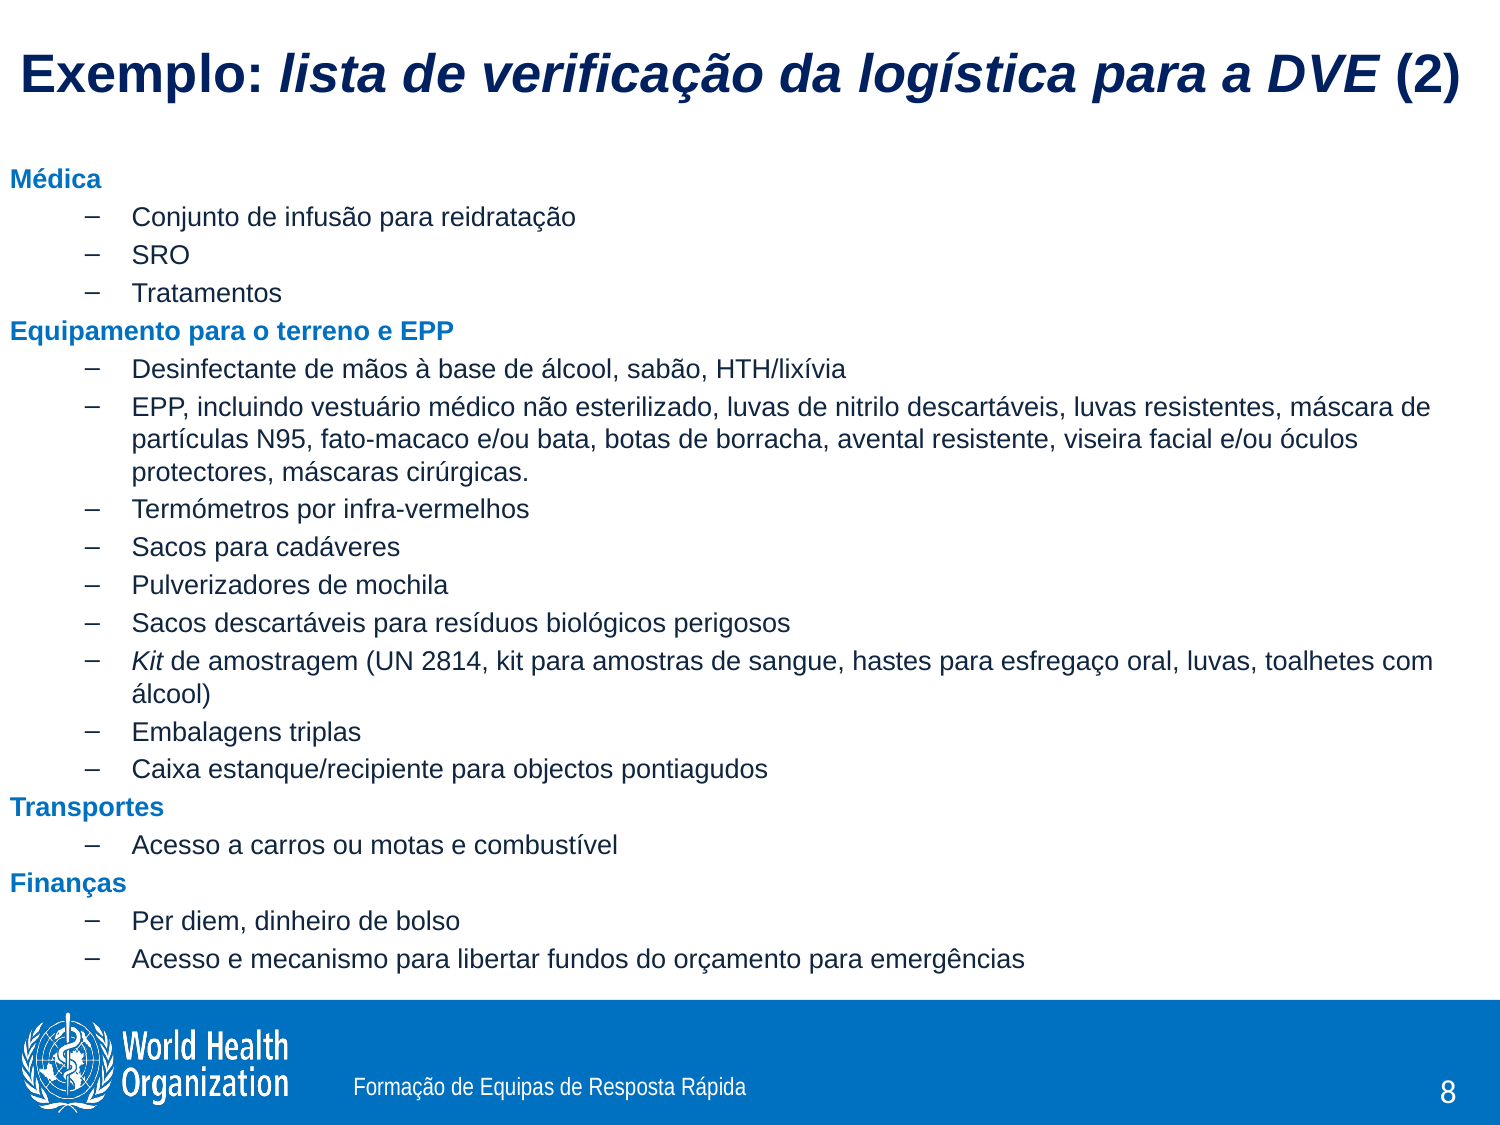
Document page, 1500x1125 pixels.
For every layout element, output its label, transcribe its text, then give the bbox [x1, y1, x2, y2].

list Médica Conjunto de infusão para reidratação SRO Tratamentos Equipamento para o terreno e EPP Desinfectante de mãos à base de álcool, sabão, HTH/lixívia EPP, incluindo vestuário médico não esterilizado, luvas de nitrilo descartáveis, luvas resistentes, máscara de partículas N95, fato-macaco e/ou bata, botas de borracha, avental resistente, viseira facial e/ou óculos protectores, máscaras cirúrgicas. Termómetros por infra-vermelhos Sacos para cadáveres Pulverizadores de mochila Sacos descartáveis para resíduos biológicos perigosos Kit de amostragem (UN 2814, kit para amostras de sangue, hastes para esfregaço oral, luvas, toalhetes com álcool) Embalagens triplas Caixa estanque/recipiente para objectos pontiagudos Transportes Acesso a carros ou motas e combustível Finanças Per diem, dinheiro de bolso Acesso e mecanismo para libertar fundos do orçamento para emergências [0, 153, 1495, 1123]
title Exemplo: lista de verificação da logística para a DVE (2) [0, 0, 1483, 142]
